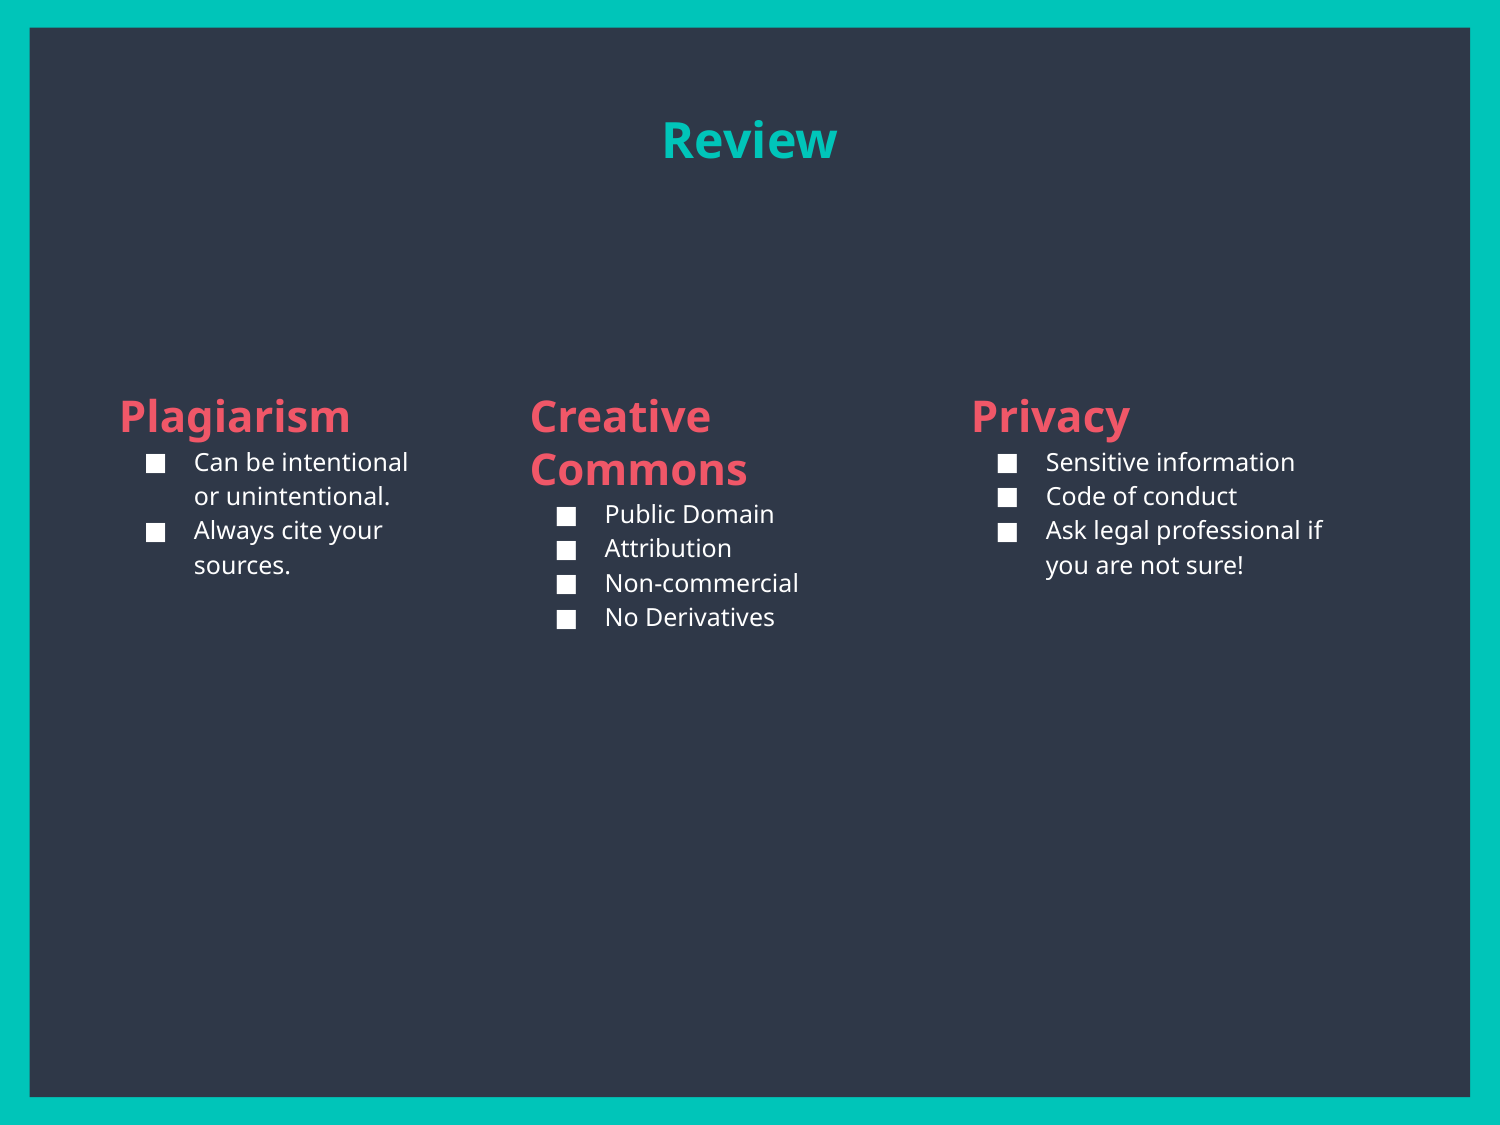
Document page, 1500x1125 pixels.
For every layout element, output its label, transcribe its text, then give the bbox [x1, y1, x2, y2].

list Plagiarism Can be intentional or unintentional. Always cite your sources. [103, 374, 452, 660]
list Privacy Sensitive information Code of conduct Ask legal professional if you are not sure! [955, 374, 1388, 660]
title Review [144, 45, 1356, 233]
list Creative Commons Public Domain Attribution Non-commercial No Derivatives [514, 374, 947, 660]
